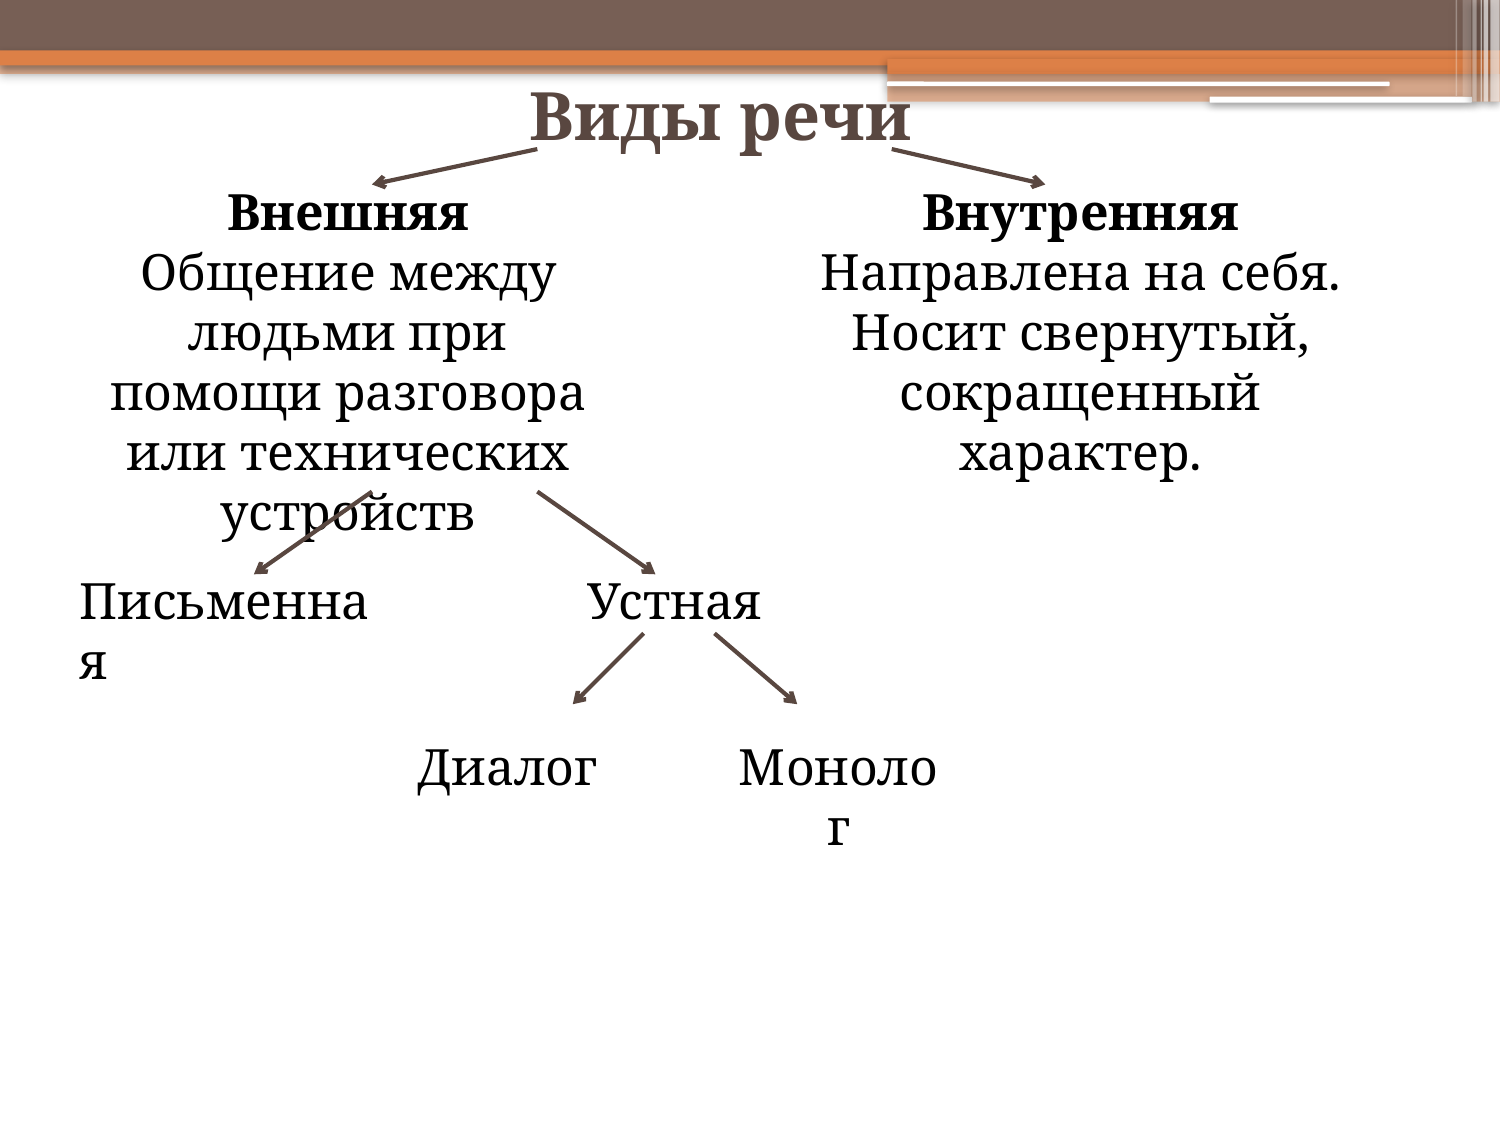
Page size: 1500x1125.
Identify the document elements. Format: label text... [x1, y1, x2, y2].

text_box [537, 491, 656, 575]
text_box Монолог [714, 727, 963, 863]
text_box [253, 491, 373, 575]
text_box Устная [572, 562, 845, 638]
text_box Внутренняя Направлена на себя. Носит свернутый, сокращенный характер. [797, 172, 1365, 488]
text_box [572, 633, 644, 705]
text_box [371, 148, 538, 185]
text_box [891, 148, 1046, 185]
text_box Диалог [383, 727, 632, 803]
text_box Внешняя Общение между людьми при помощи разговора или технических устройств [64, 172, 632, 548]
text_box Виды речи [371, 66, 1069, 161]
text_box Письменная [64, 562, 408, 698]
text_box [714, 633, 798, 705]
